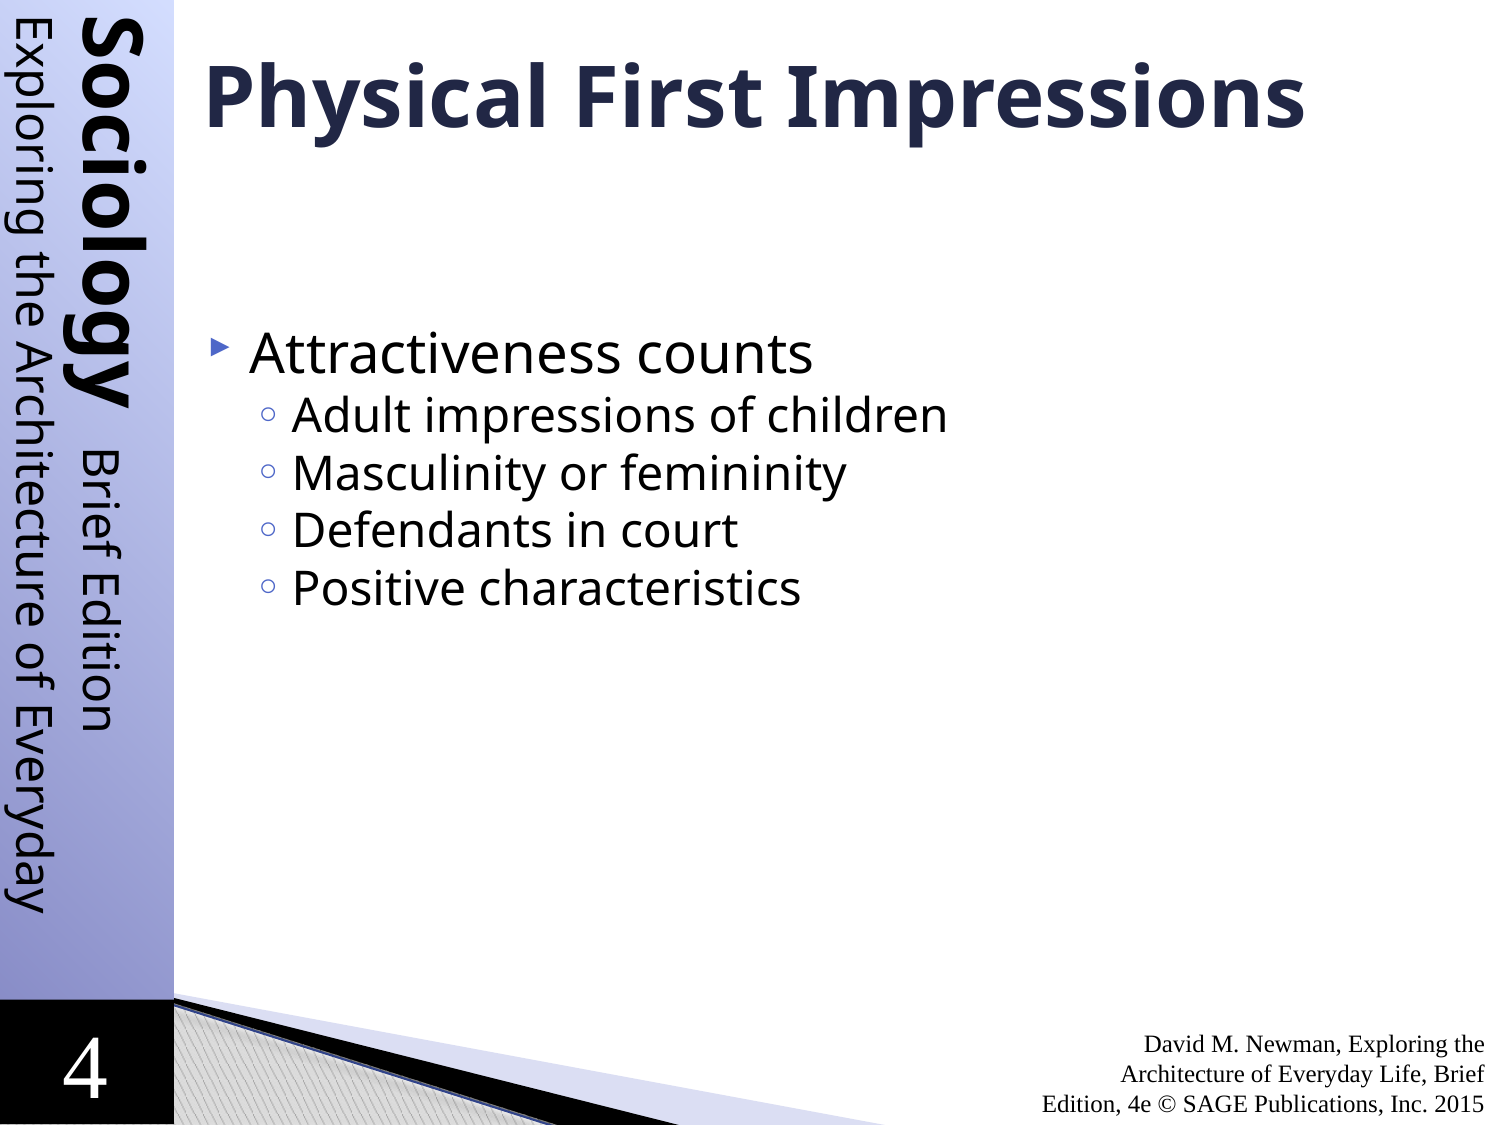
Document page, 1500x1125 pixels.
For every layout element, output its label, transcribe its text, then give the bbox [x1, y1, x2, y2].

list Attractiveness counts Adult impressions of children Masculinity or femininity Defendants in court Positive characteristics [174, 174, 1425, 918]
footer David M. Newman, Exploring the Architecture of Everyday Life, Brief Edition, 4e © SAGE Publications, Inc. 2015 [1025, 1065, 1500, 1125]
picture [174, 1003, 558, 1125]
title Physical First Impressions [187, 0, 1500, 188]
